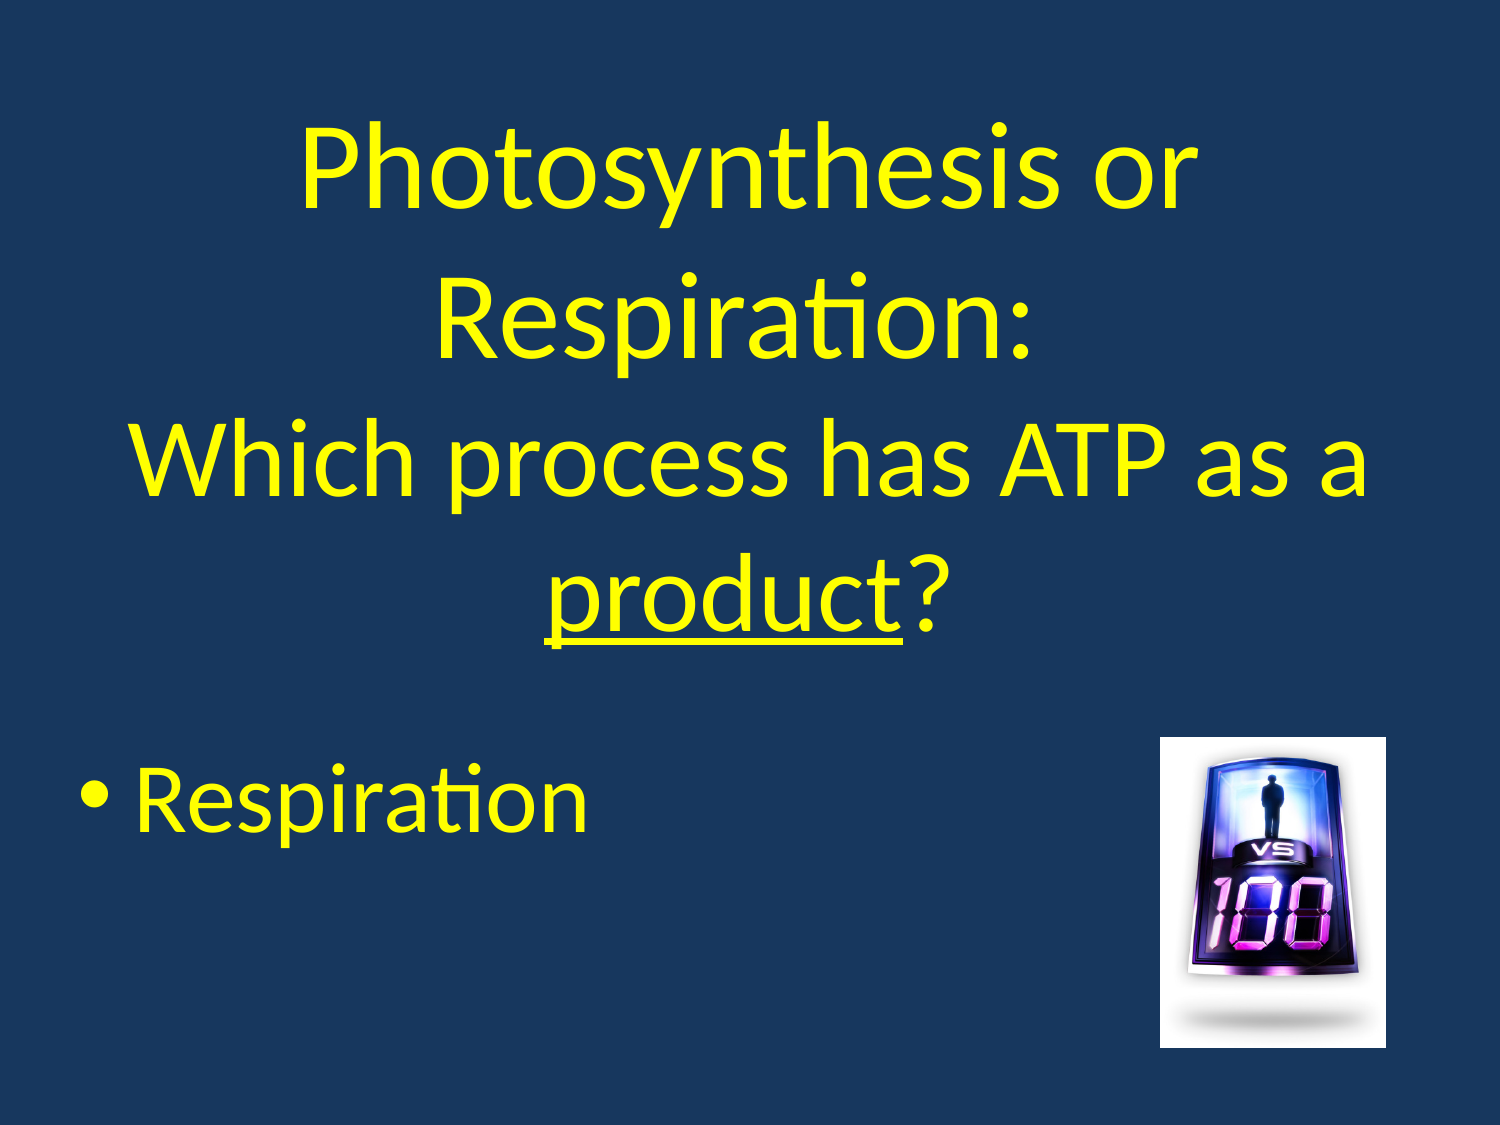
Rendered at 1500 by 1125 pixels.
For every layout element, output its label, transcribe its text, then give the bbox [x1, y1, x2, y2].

list Respiration [62, 725, 1413, 900]
title Photosynthesis or Respiration: Which process has ATP as a product? [75, 50, 1425, 688]
picture [1160, 737, 1386, 1049]
